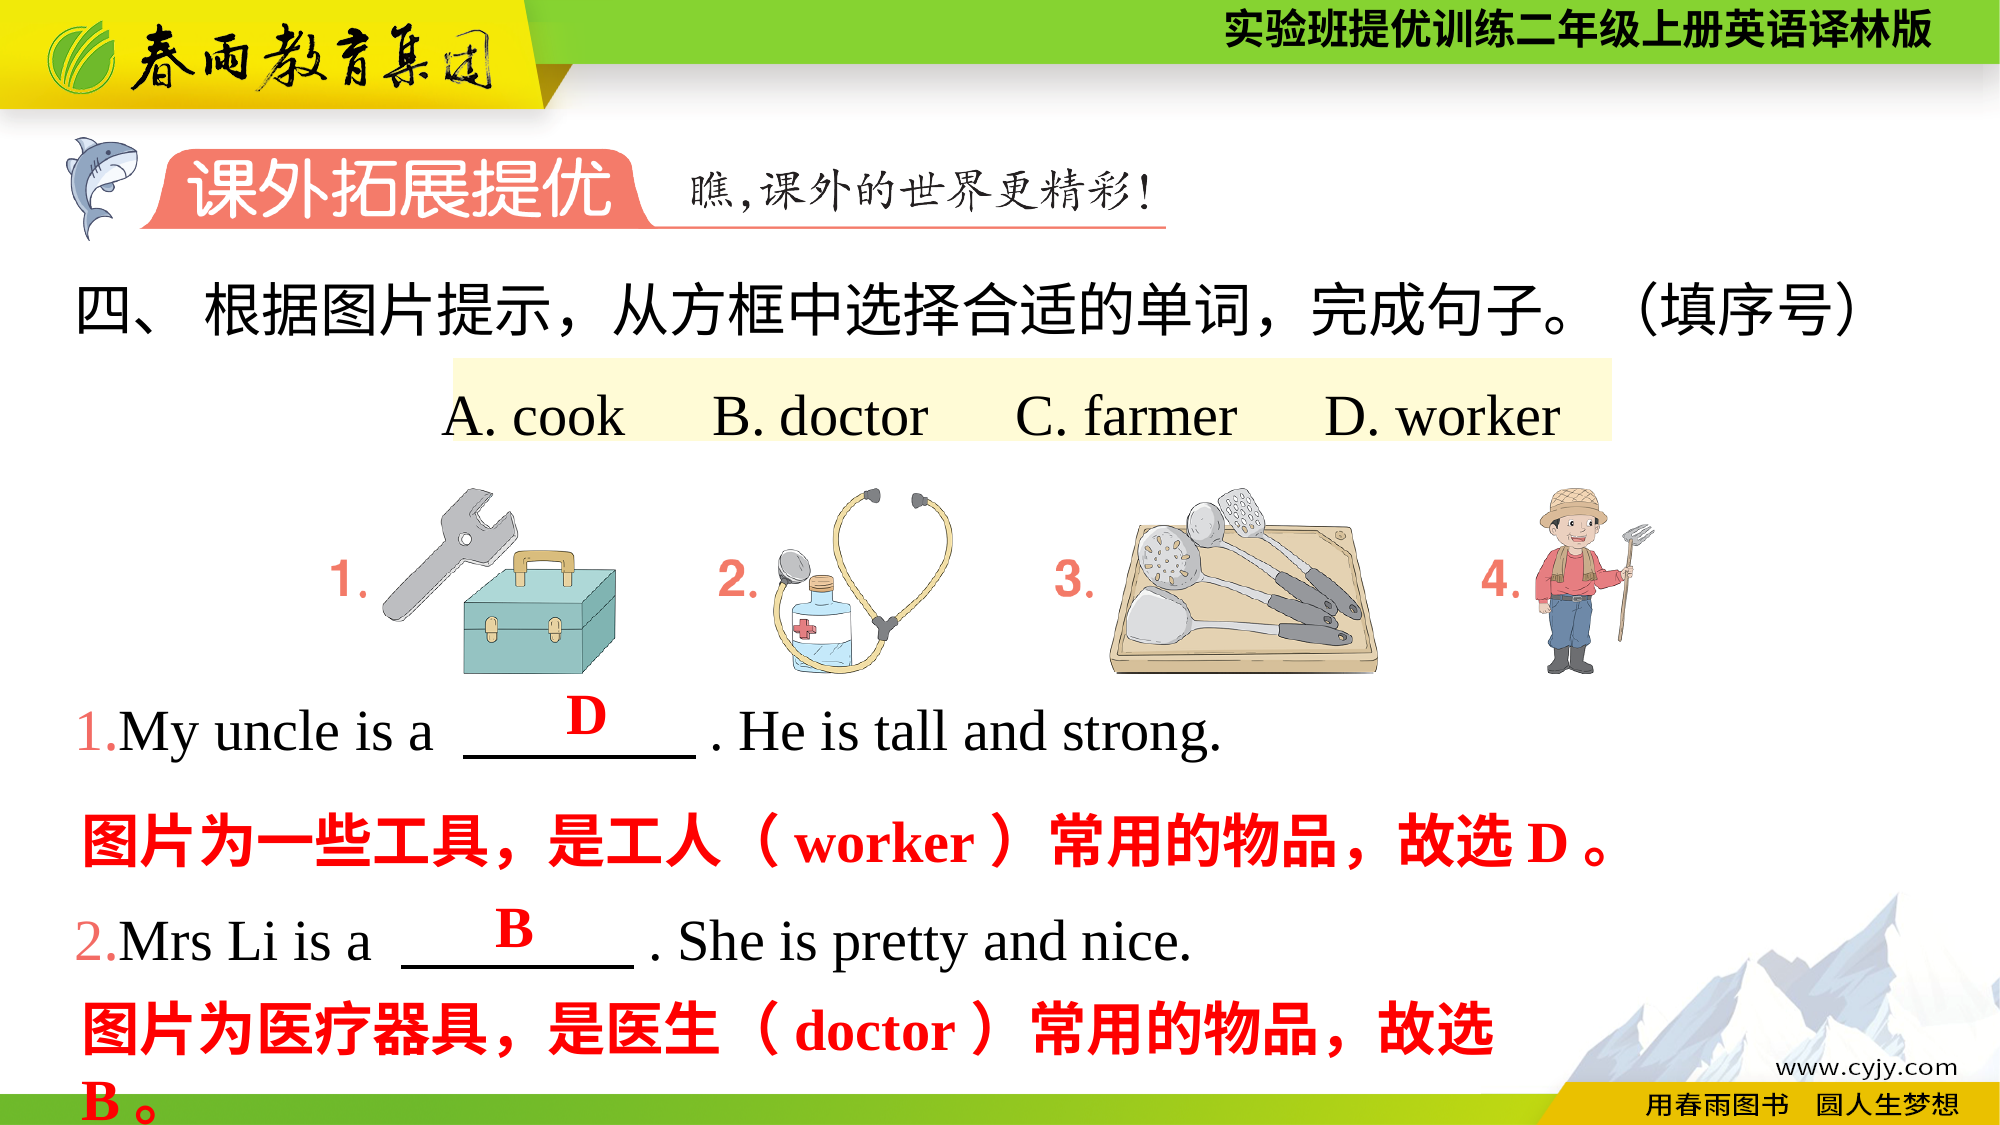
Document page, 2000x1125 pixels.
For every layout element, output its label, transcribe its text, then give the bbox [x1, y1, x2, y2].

picture [0, 0, 2000, 1125]
picture [302, 467, 1668, 692]
text_box B [480, 881, 564, 967]
text_box 图片为医疗器具，是医生（doctor）常用的物品，故选B。 [66, 984, 1615, 1125]
text_box D [551, 700, 624, 754]
picture [453, 358, 1612, 442]
list 四、 根据图片提示，从方框中选择合适的单词，完成句子。（填序号） A. cook B. doctor C. farmer D. worker 1.My uncle is a . He is tall and strong. 2.Mrs Li is a . She is pretty and nice. [59, 230, 1944, 988]
text_box 图片为一些工具，是工人（worker）常用的物品，故选D。 [66, 761, 1951, 882]
